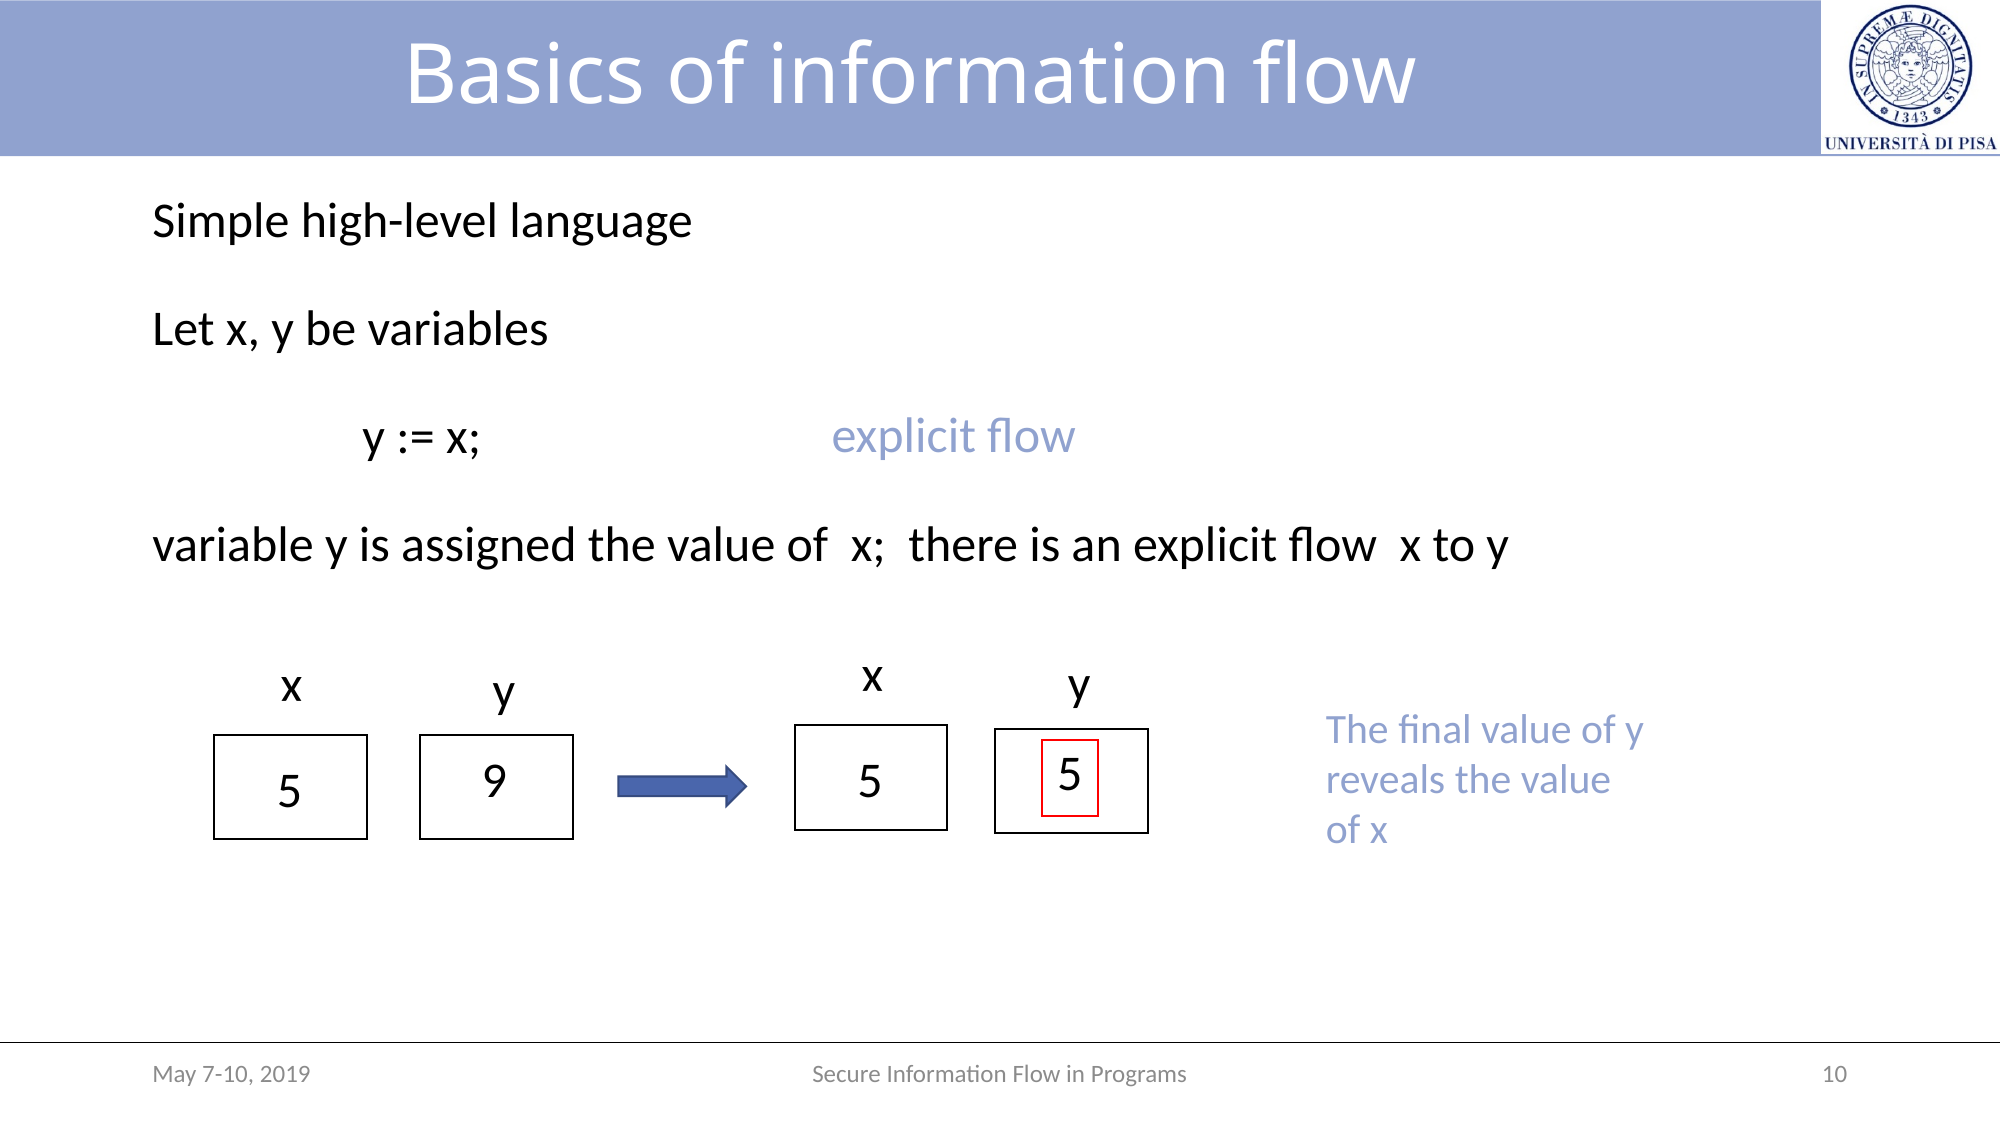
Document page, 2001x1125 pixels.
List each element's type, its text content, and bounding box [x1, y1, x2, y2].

text_box 5 [842, 740, 898, 815]
text_box 9 [466, 740, 523, 815]
text_box y [477, 649, 531, 725]
text_box x [187, 660, 318, 736]
footer Secure Information Flow in Programs [662, 1042, 1338, 1103]
text_box [213, 734, 368, 840]
list Simple high-level language Let x, y be variables y := x; variable y is assigned the value of x; there is an explicit flow x to y [137, 187, 1642, 563]
text_box [1041, 739, 1099, 817]
text_box y [1053, 643, 1106, 718]
slide_number 10 [1412, 1042, 1863, 1103]
text_box 5 [1042, 733, 1098, 739]
text_box [994, 728, 1149, 834]
picture [1822, 0, 2000, 154]
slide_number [137, 1042, 588, 1103]
text_box The final value of y reveals the value of x [1311, 694, 1660, 860]
text_box explicit flow [816, 394, 1091, 470]
text_box 5 [262, 749, 318, 825]
text_box [794, 724, 948, 831]
text_box [617, 764, 748, 809]
title Basics of information flow [0, 0, 1822, 154]
text_box [419, 734, 574, 840]
text_box x [768, 650, 899, 726]
